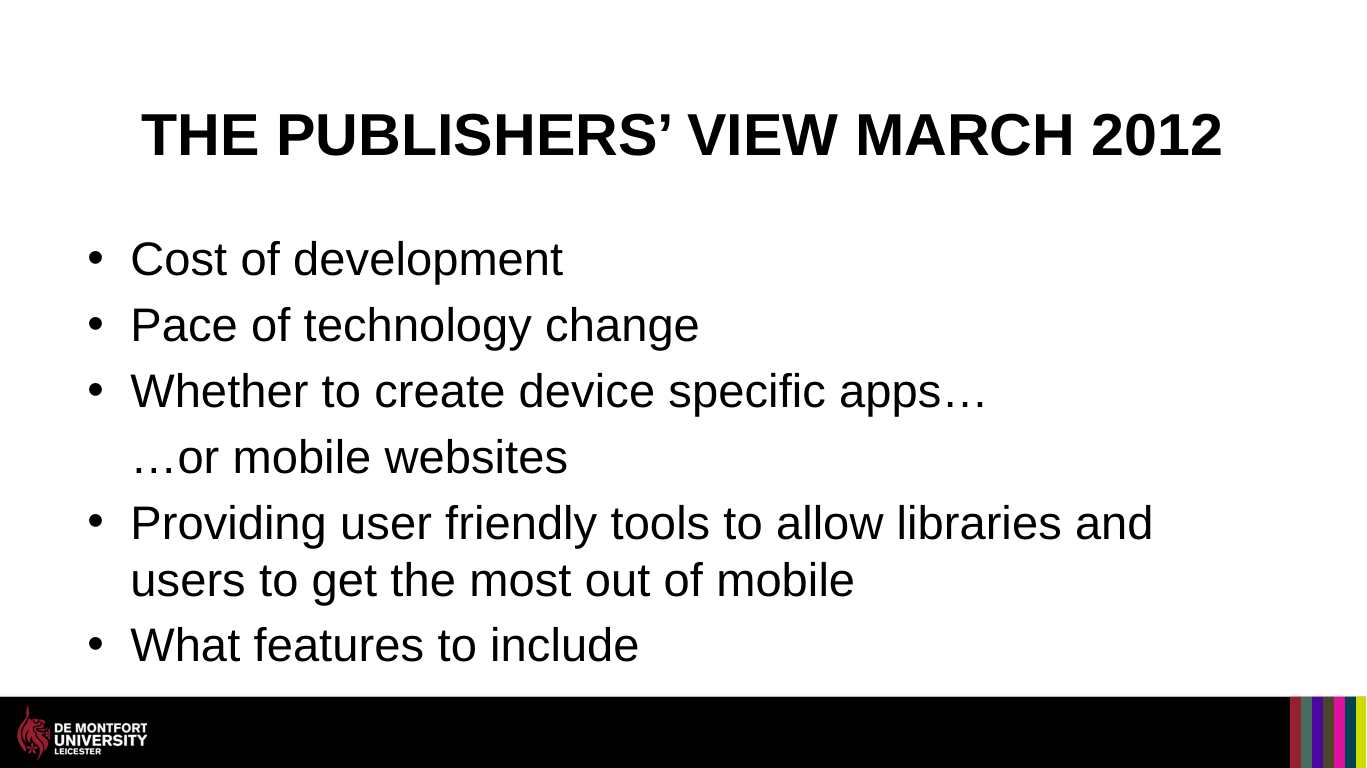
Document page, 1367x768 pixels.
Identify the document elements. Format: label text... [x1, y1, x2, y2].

list Cost of development Pace of technology change Whether to create device specific apps… …or mobile websites Providing user friendly tools to allow libraries and users to get the most out of mobile What features to include [73, 221, 1293, 683]
picture [0, 0, 1367, 768]
title The publishers’ view March 2012 [73, 67, 1293, 197]
